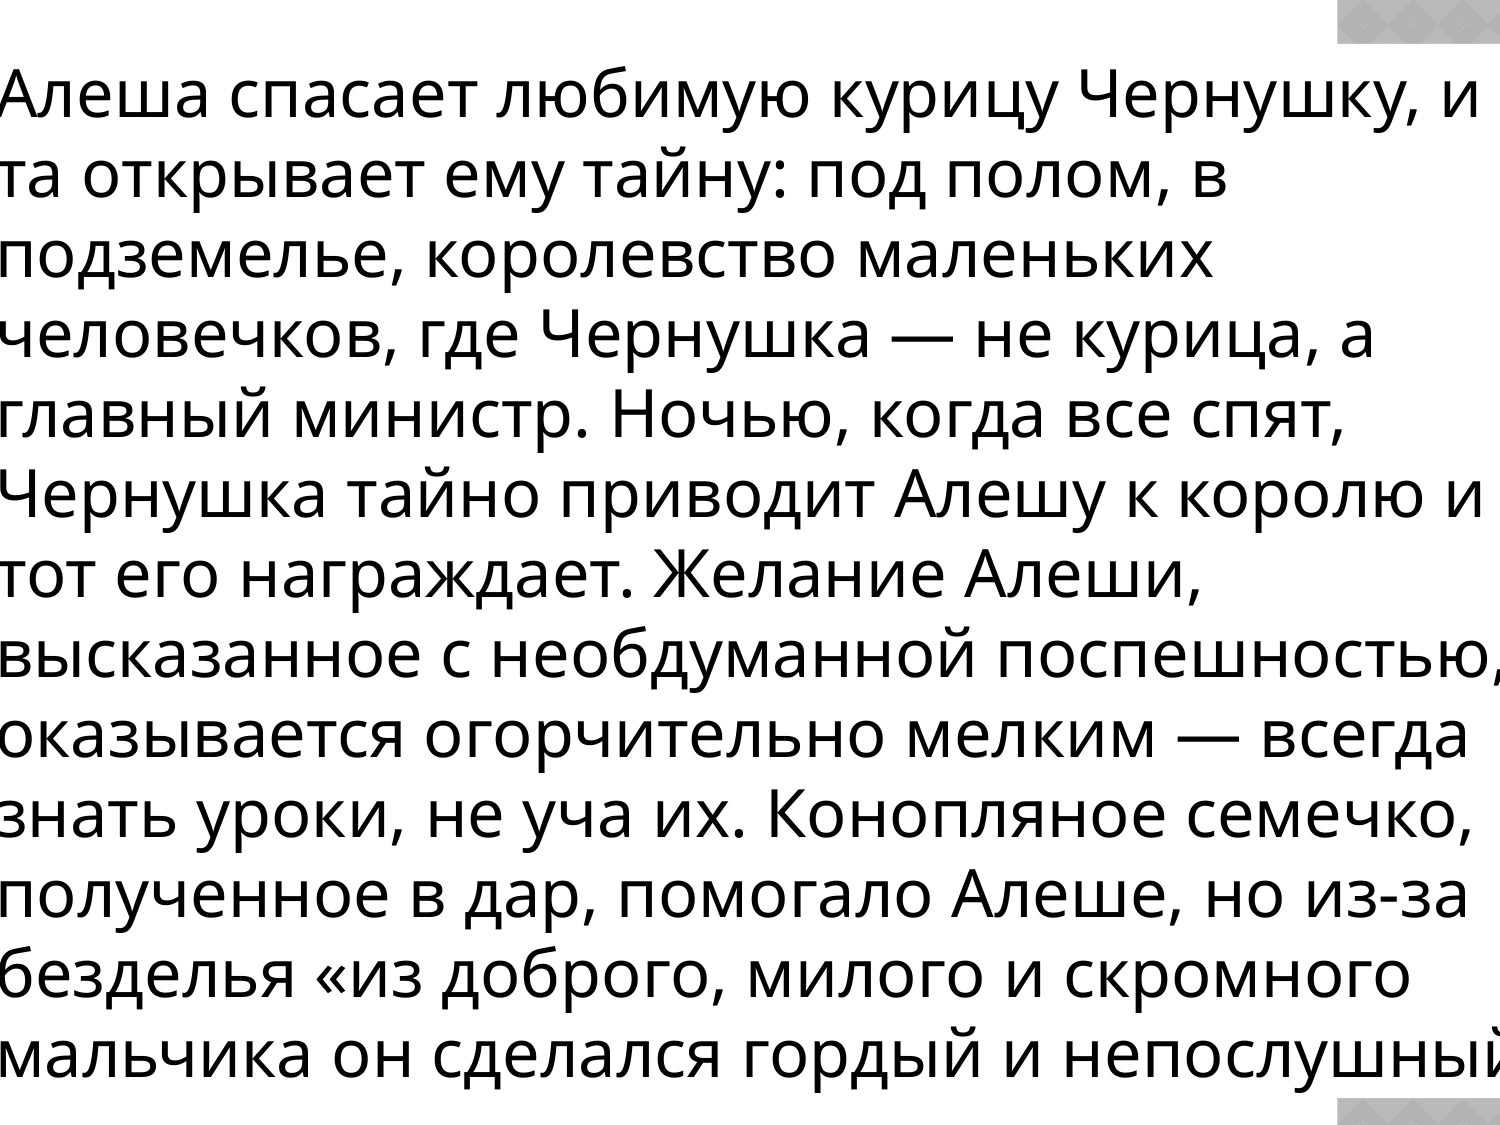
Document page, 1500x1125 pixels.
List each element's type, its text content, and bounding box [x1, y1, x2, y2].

text_box Алеша спасает любимую курицу Чернушку, и та открывает ему тайну: под полом, в подземелье, королевство маленьких человечков, где Чернушка — не курица, а главный министр. Ночью, когда все спят, Чернушка тайно приводит Алешу к королю и тот его награждает. Желание Алеши, высказанное с необдуманной поспешностью, оказывается огорчительно мелким — всегда знать уроки, не уча их. Конопляное семечко, полученное в дар, помогало Алеше, но из-за безделья «из доброго, милого и скромного мальчика он сделался гордый и непослушный». [0, 43, 1500, 1099]
